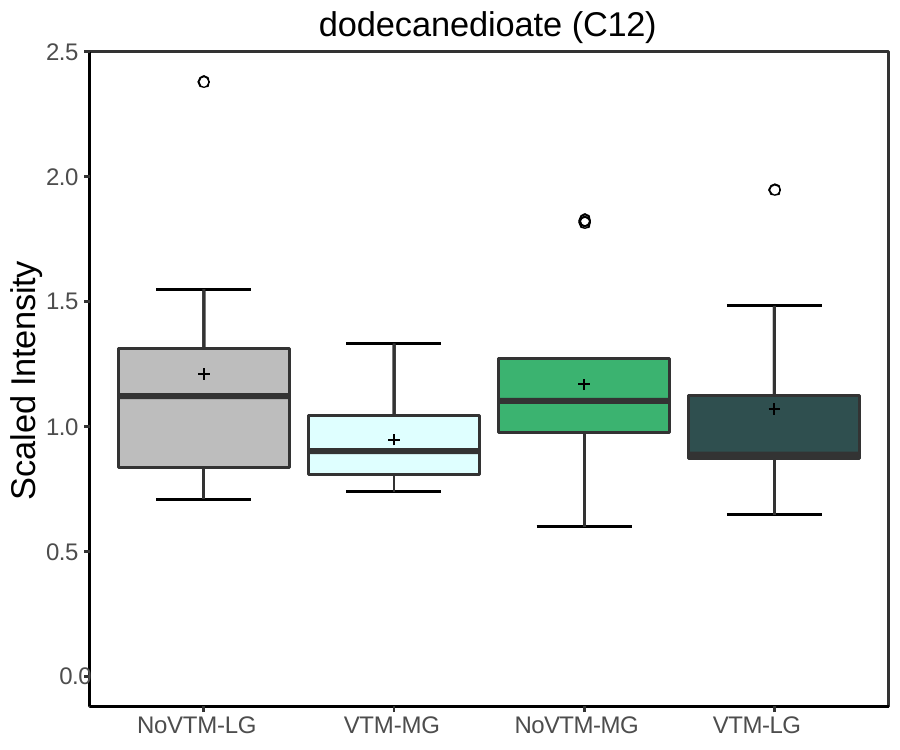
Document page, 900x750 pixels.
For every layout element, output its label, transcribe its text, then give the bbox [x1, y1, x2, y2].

footer 0.0 [57, 661, 95, 750]
text_box 1.5 [45, 283, 78, 315]
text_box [83, 50, 891, 713]
text_box dodecanedioate (C12) [316, 0, 662, 44]
text_box 2.5 [44, 34, 82, 65]
text_box Scaled Intensity [1, 256, 45, 503]
text_box 0.5 [44, 533, 78, 565]
text_box VTM-LG [710, 720, 804, 738]
text_box VTM-MG [341, 720, 463, 738]
slide_number NoVTM-LG [134, 720, 275, 750]
text_box NoVTM-MG [512, 720, 662, 738]
text_box 2.0 [44, 159, 78, 190]
text_box 1.0 [45, 408, 78, 440]
